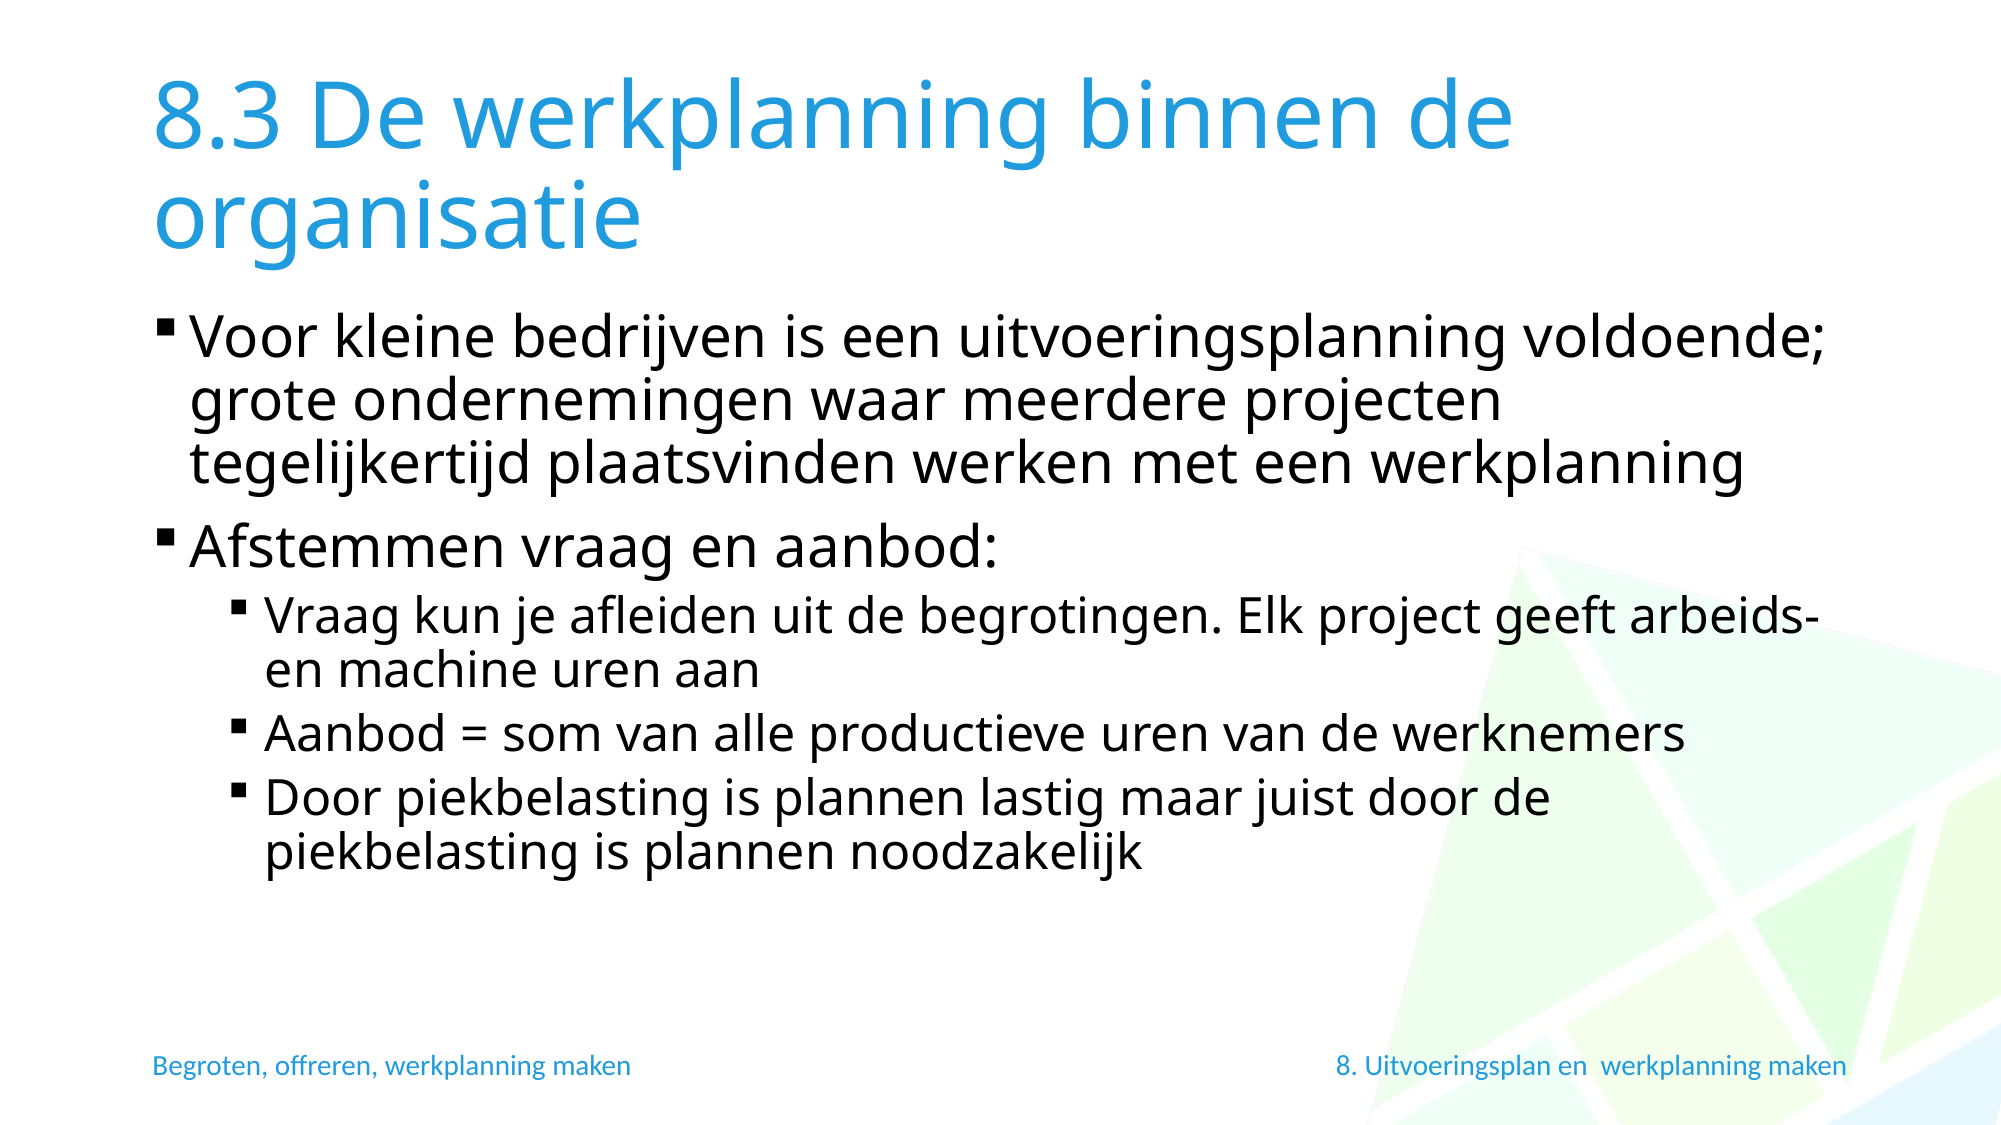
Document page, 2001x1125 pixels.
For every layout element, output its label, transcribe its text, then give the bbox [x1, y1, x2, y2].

list 8. Uitvoeringsplan en werkplanning maken [1204, 1042, 1863, 1103]
title 8.3 De werkplanning binnen de organisatie [137, 59, 1863, 278]
list Begroten, offreren, werkplanning maken [137, 1042, 658, 1087]
list Voor kleine bedrijven is een uitvoeringsplanning voldoende; grote ondernemingen waar meerdere projecten tegelijkertijd plaatsvinden werken met een werkplanning Afstemmen vraag en aanbod: Vraag kun je afleiden uit de begrotingen. Elk project geeft arbeids- en machine uren aan Aanbod = som van alle productieve uren van de werknemers Door piekbelasting is plannen lastig maar juist door de piekbelasting is plannen noodzakelijk [137, 299, 1863, 1014]
